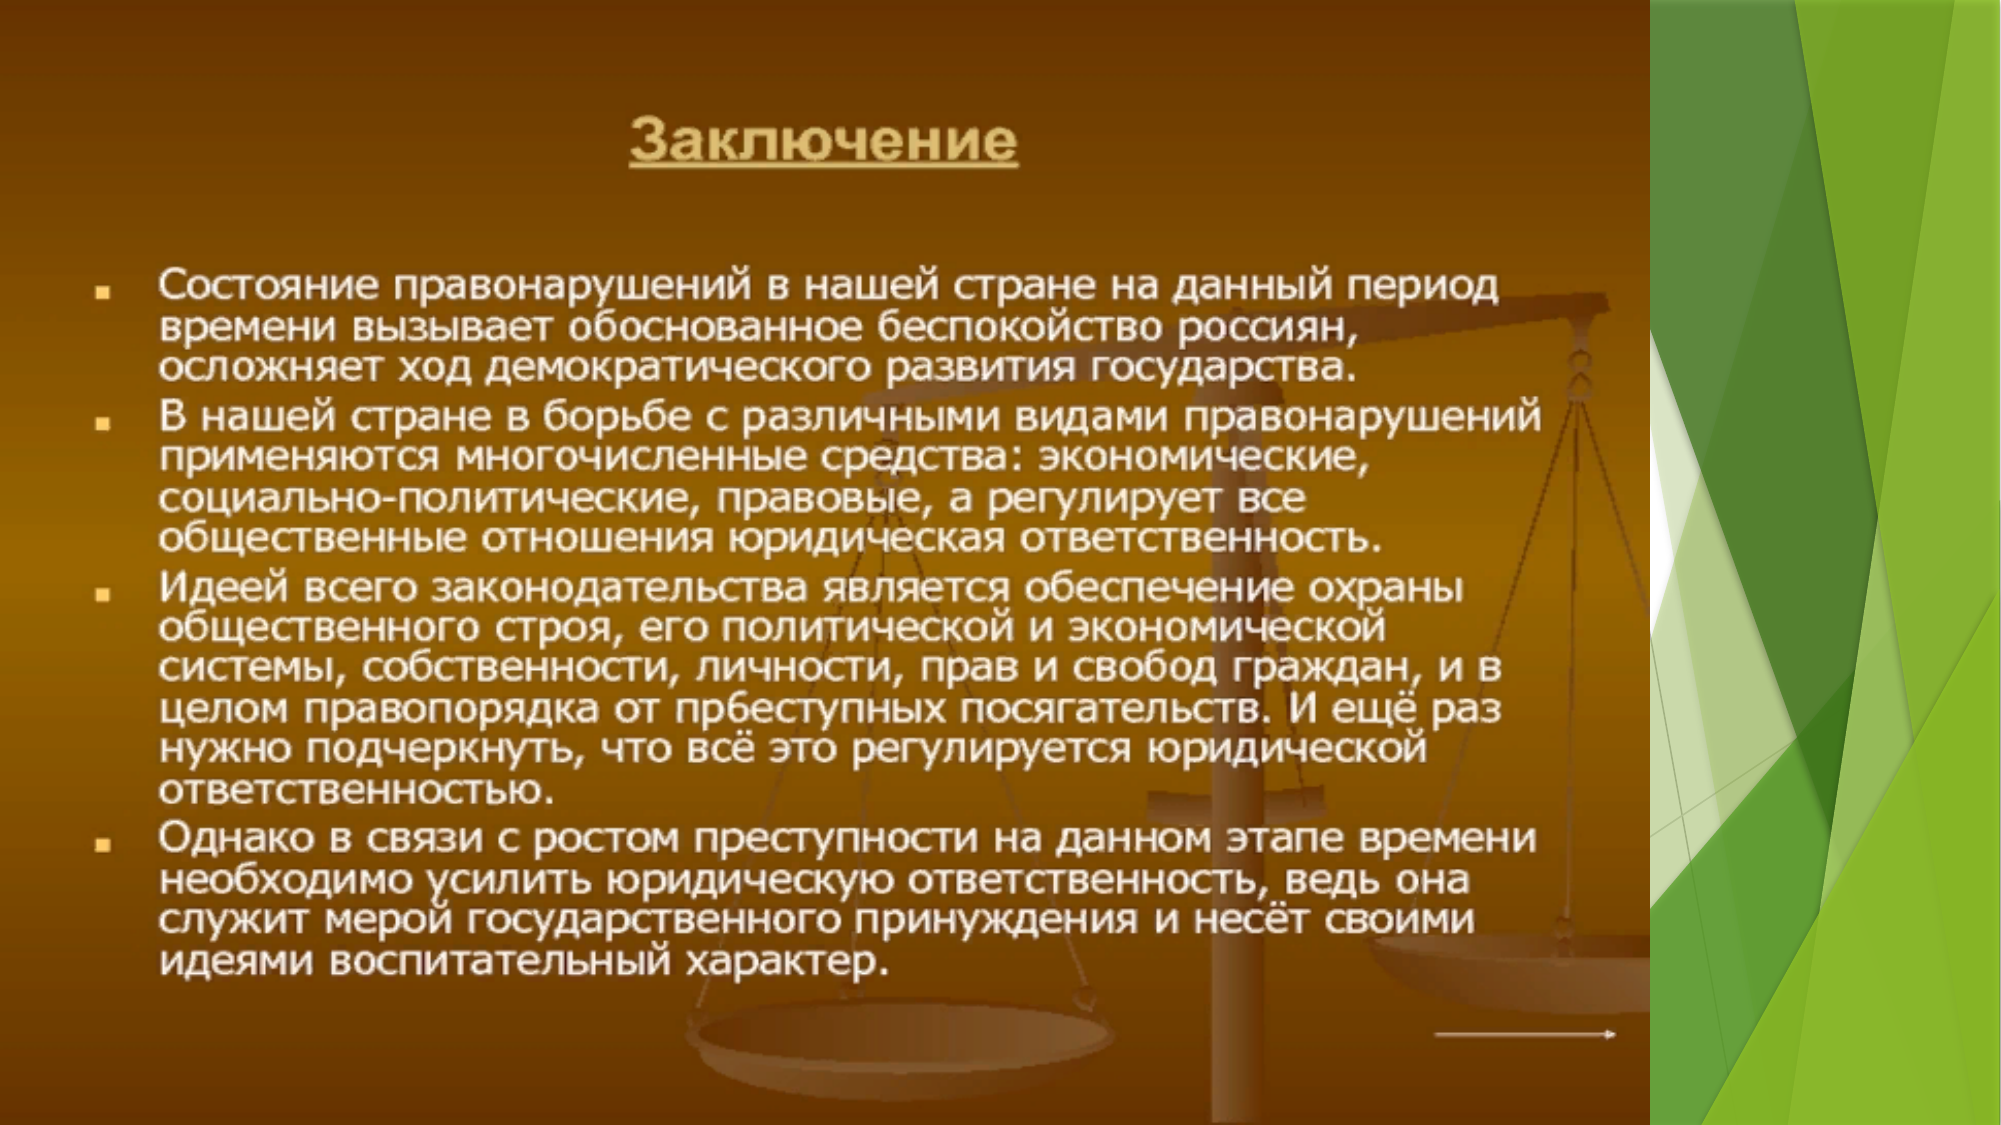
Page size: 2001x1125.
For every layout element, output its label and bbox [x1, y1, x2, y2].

picture [0, 0, 1651, 1125]
